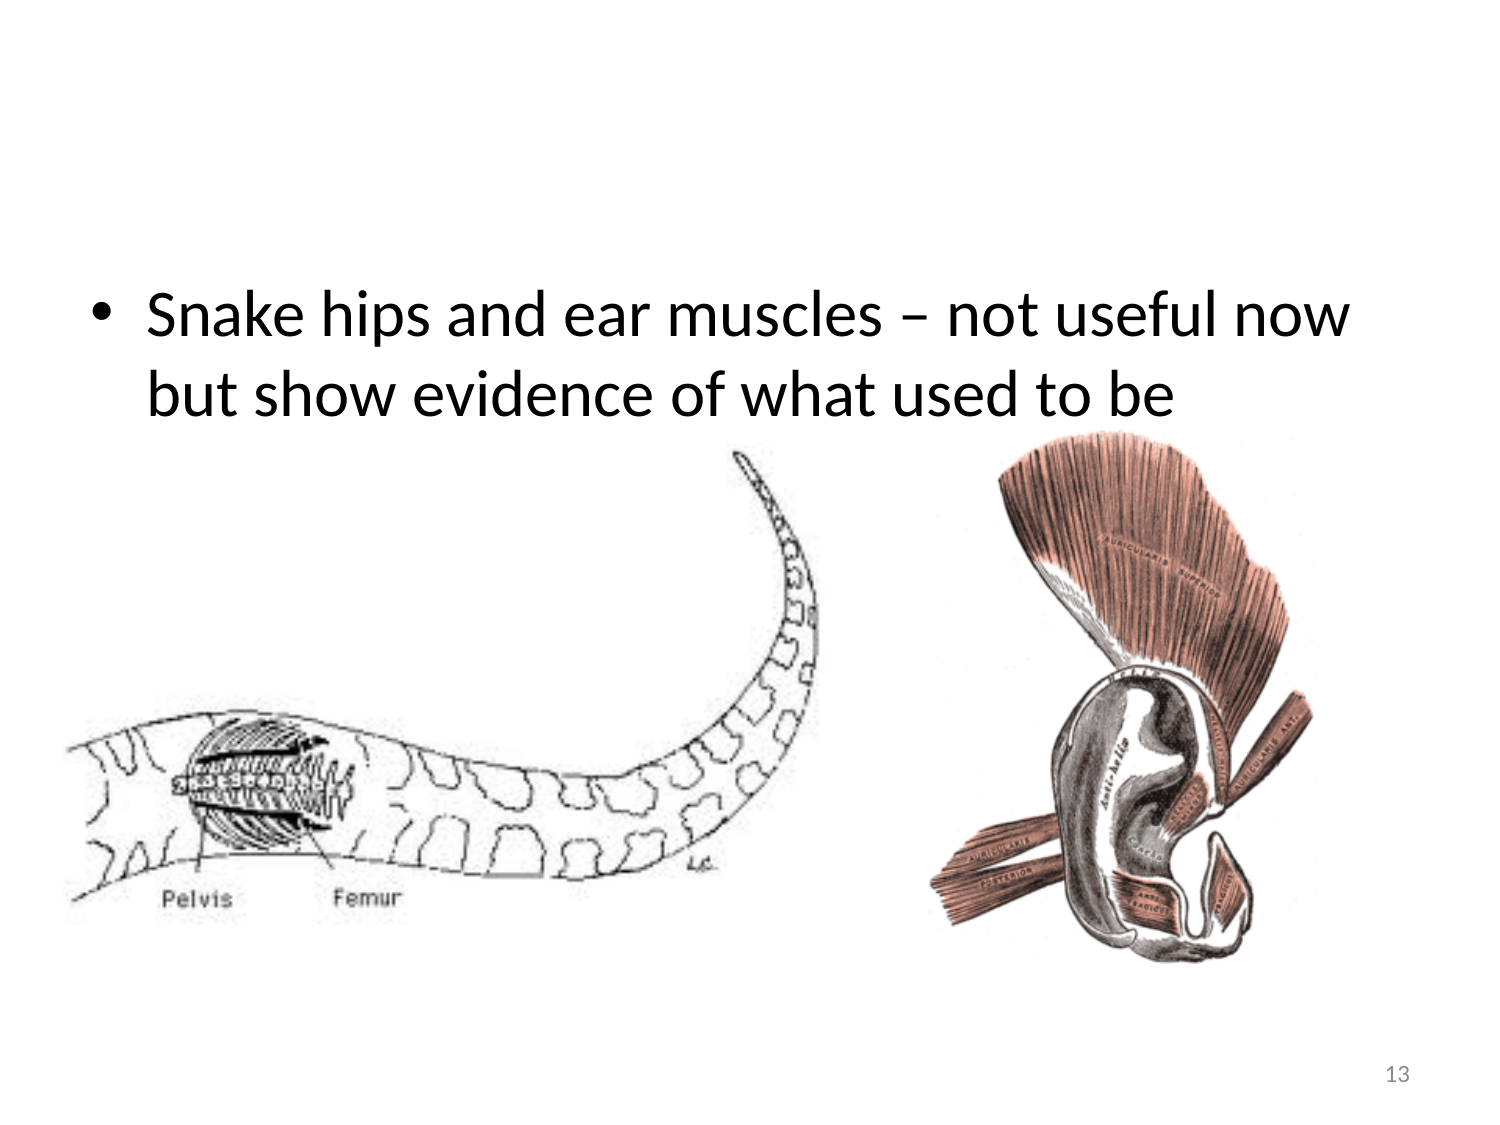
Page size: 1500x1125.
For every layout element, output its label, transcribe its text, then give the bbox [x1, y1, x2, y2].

slide_number 13 [1074, 1042, 1425, 1103]
picture [40, 444, 854, 954]
list Snake hips and ear muscles – not useful now but show evidence of what used to be [75, 262, 1425, 1005]
picture [926, 430, 1319, 968]
